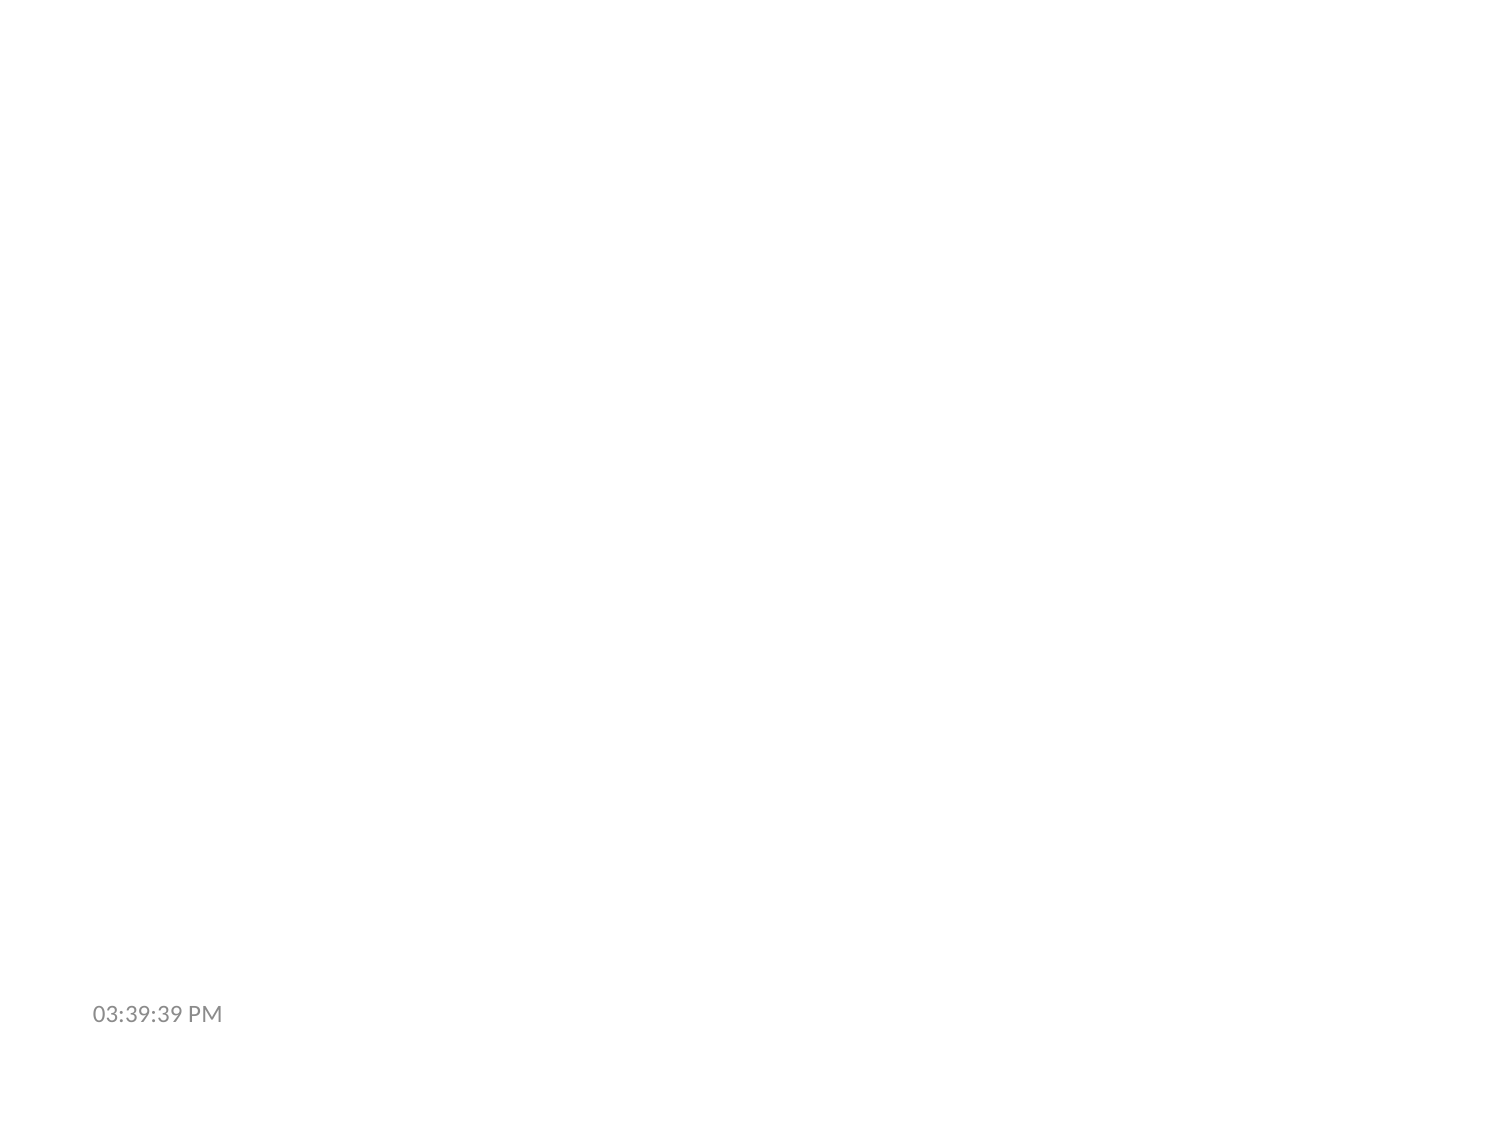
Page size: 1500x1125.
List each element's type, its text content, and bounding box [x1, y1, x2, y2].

text_box 3:35:09 PM [77, 982, 428, 1043]
